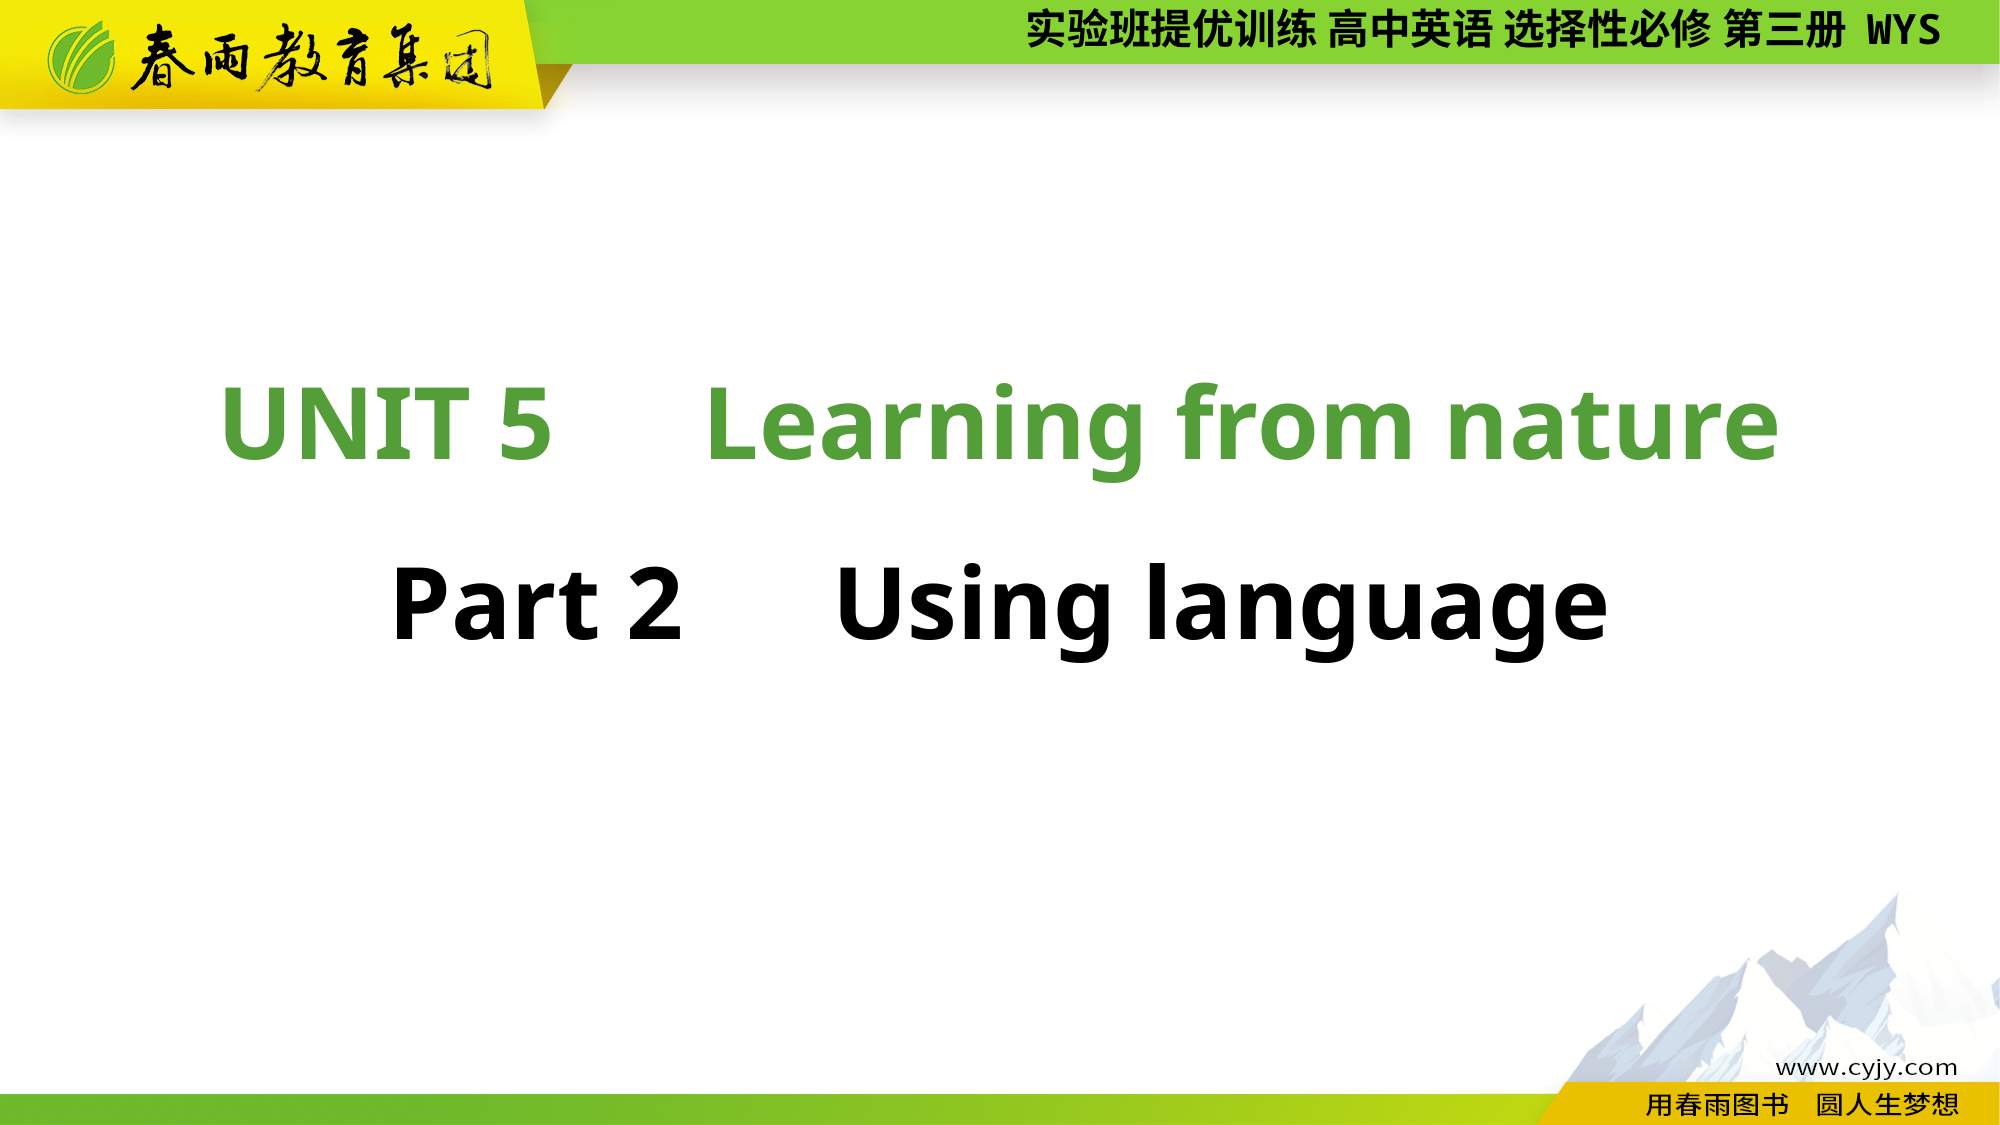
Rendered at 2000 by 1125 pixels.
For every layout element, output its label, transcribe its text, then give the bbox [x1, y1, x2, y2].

picture [0, 0, 2000, 1125]
text_box UNIT 5 Learning from nature Part 2 Using language [54, 291, 1946, 667]
